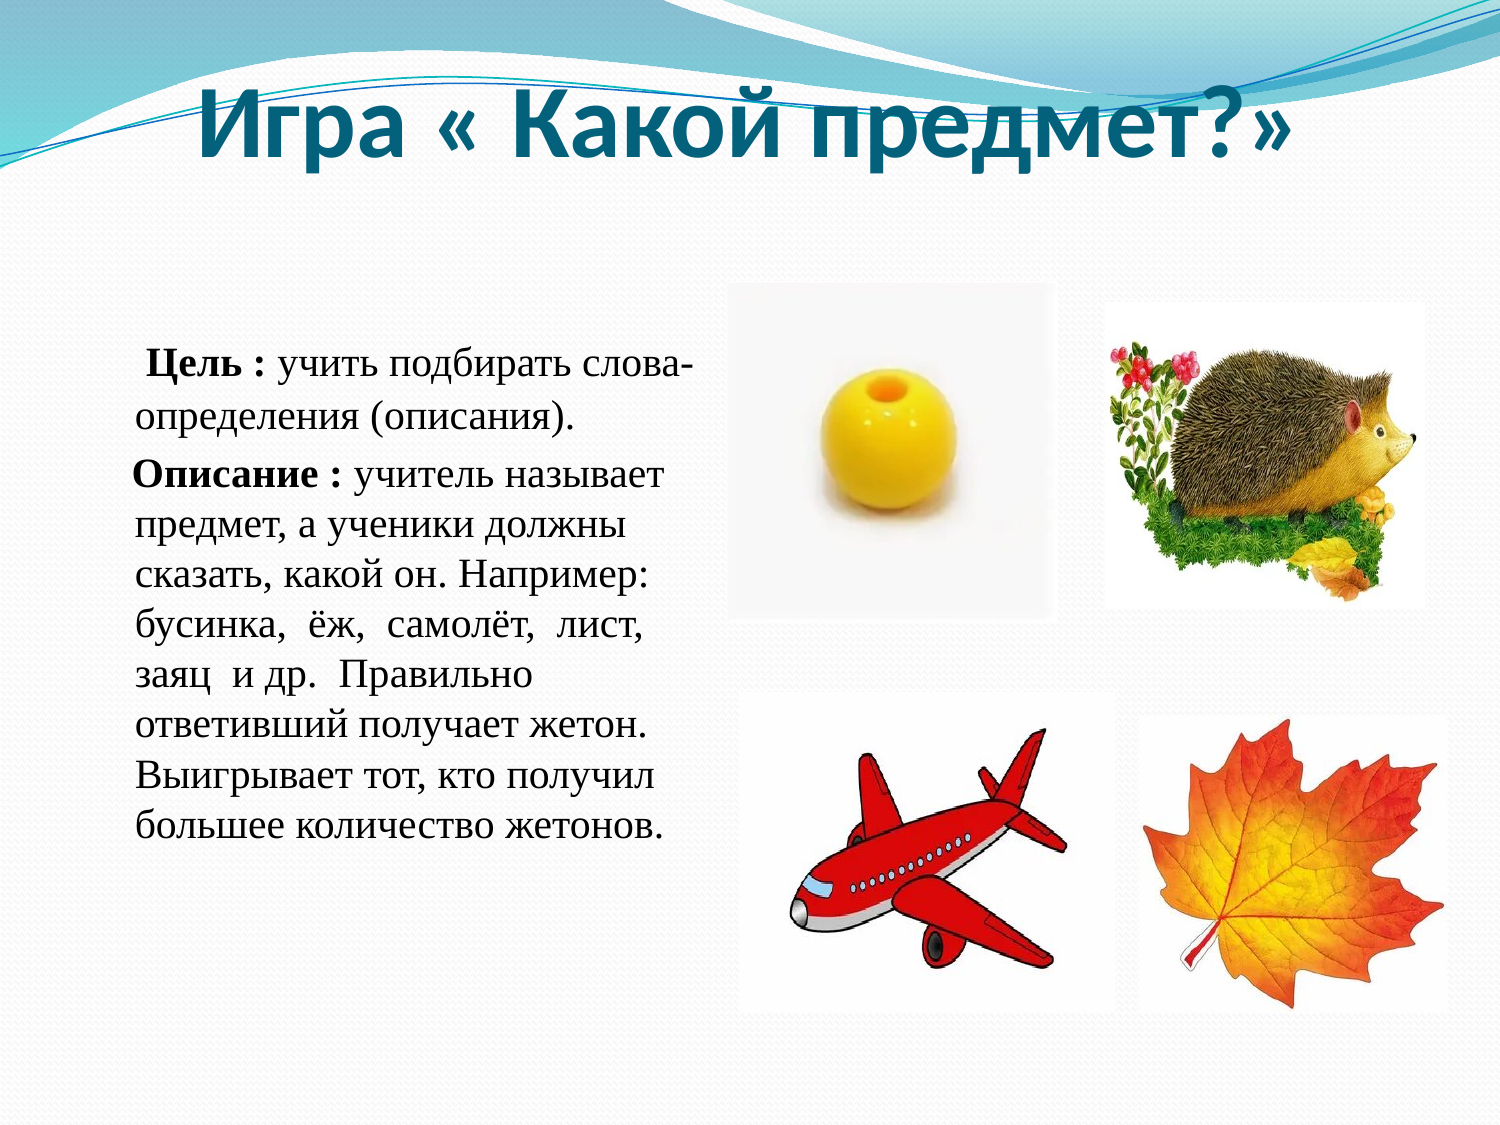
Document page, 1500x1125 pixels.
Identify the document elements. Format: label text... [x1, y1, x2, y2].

picture [1139, 715, 1447, 1012]
picture [739, 692, 1116, 1012]
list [726, 280, 1058, 622]
picture [1105, 302, 1425, 608]
list Цель : учить подбирать слова-определения (описания). Описание : учитель называет предмет, а ученики должны сказать, какой он. Например: бусинка, ёж, самолёт, лист, заяц и др. Правильно ответивший получает жетон. Выигрывает тот, кто получил большее количество жетонов. [75, 314, 738, 1043]
title Игра « Какой предмет?» [75, 115, 1425, 303]
